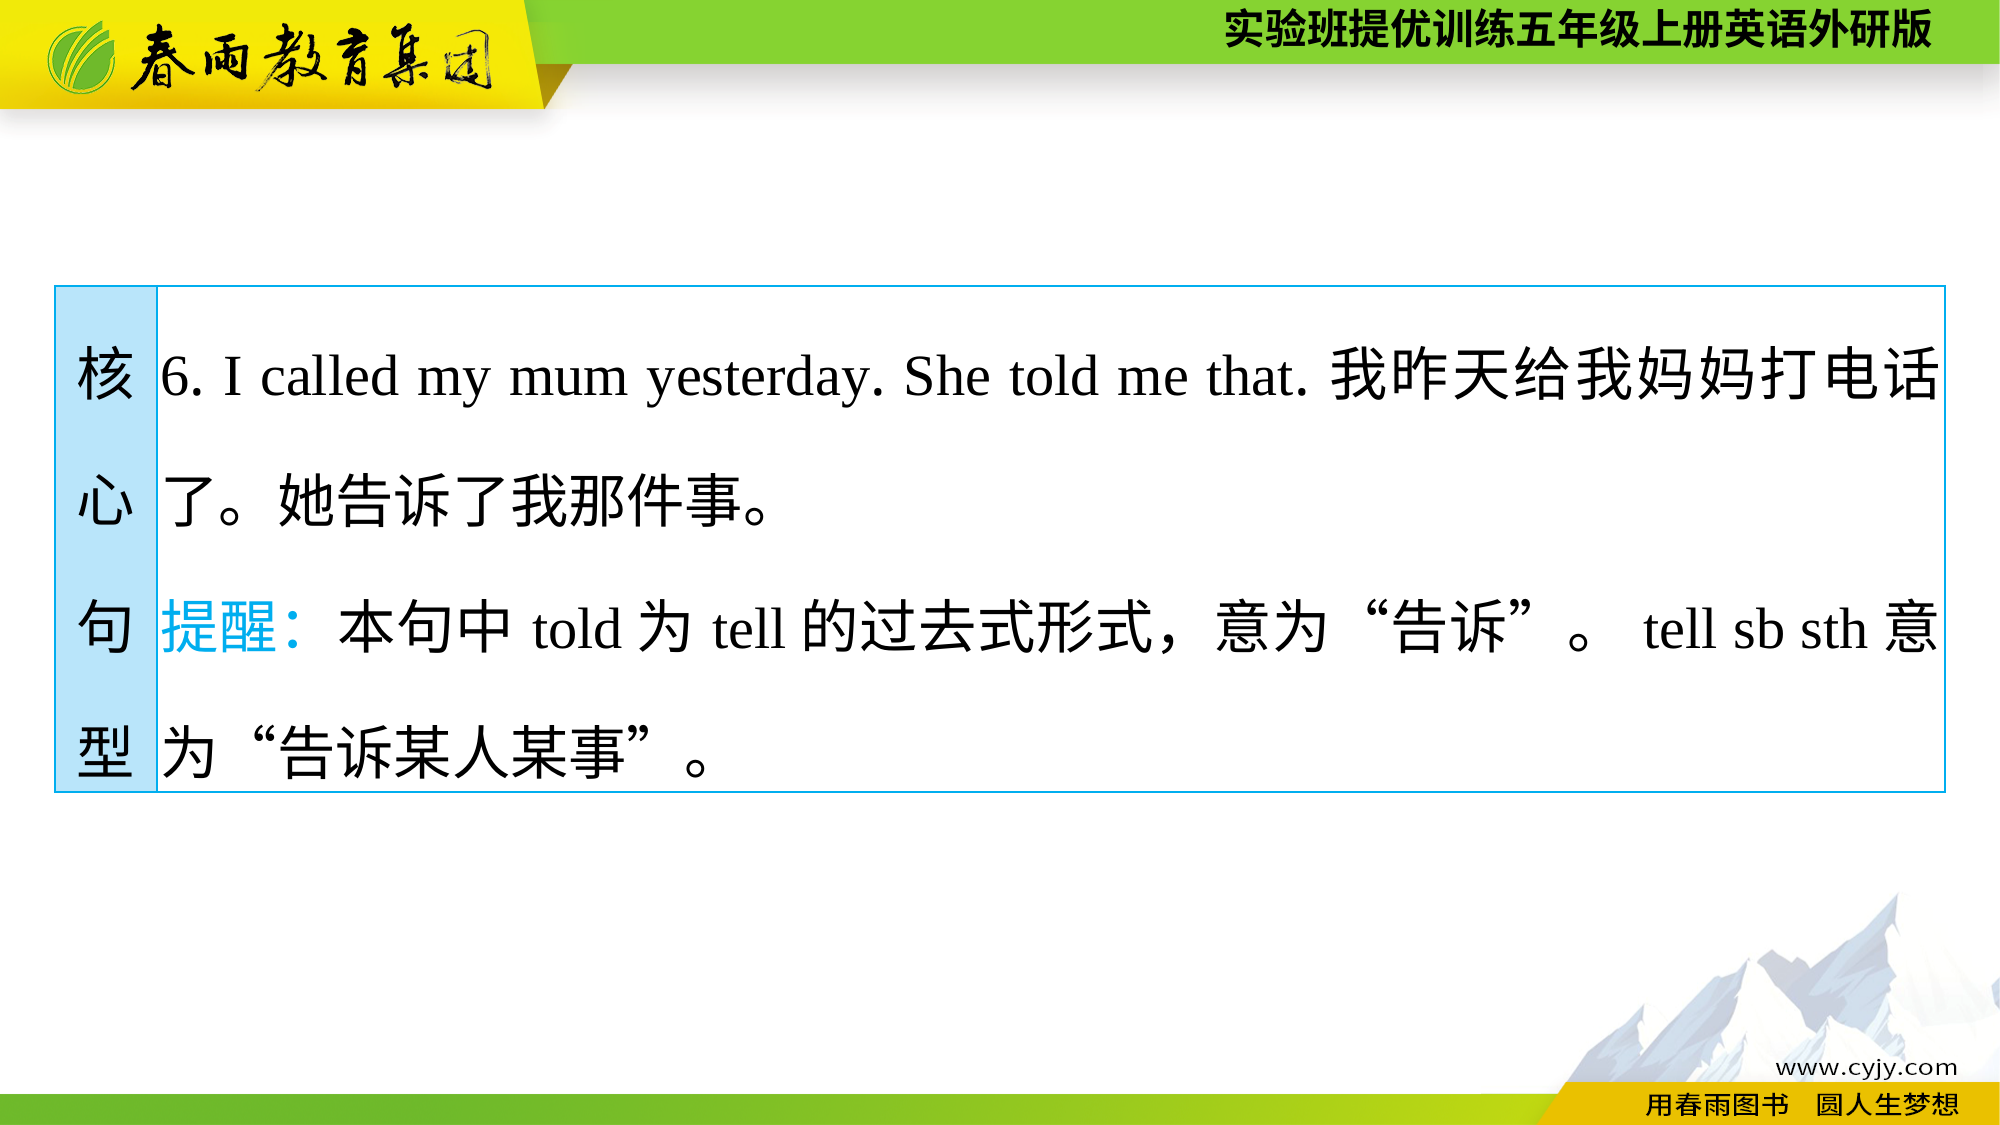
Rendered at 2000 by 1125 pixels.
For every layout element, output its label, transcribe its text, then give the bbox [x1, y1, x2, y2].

table_header 核 心 句 型 [56, 287, 156, 791]
table_header 6. I called my mum yesterday. She told me that.我昨天给我妈妈打电话了。她告诉了我那件事。 提醒：本句中told为tell的过去式形式，意为“告诉”。tell sb sth意为“告诉某人某事”。 [158, 287, 1944, 791]
picture [0, 0, 2000, 1125]
